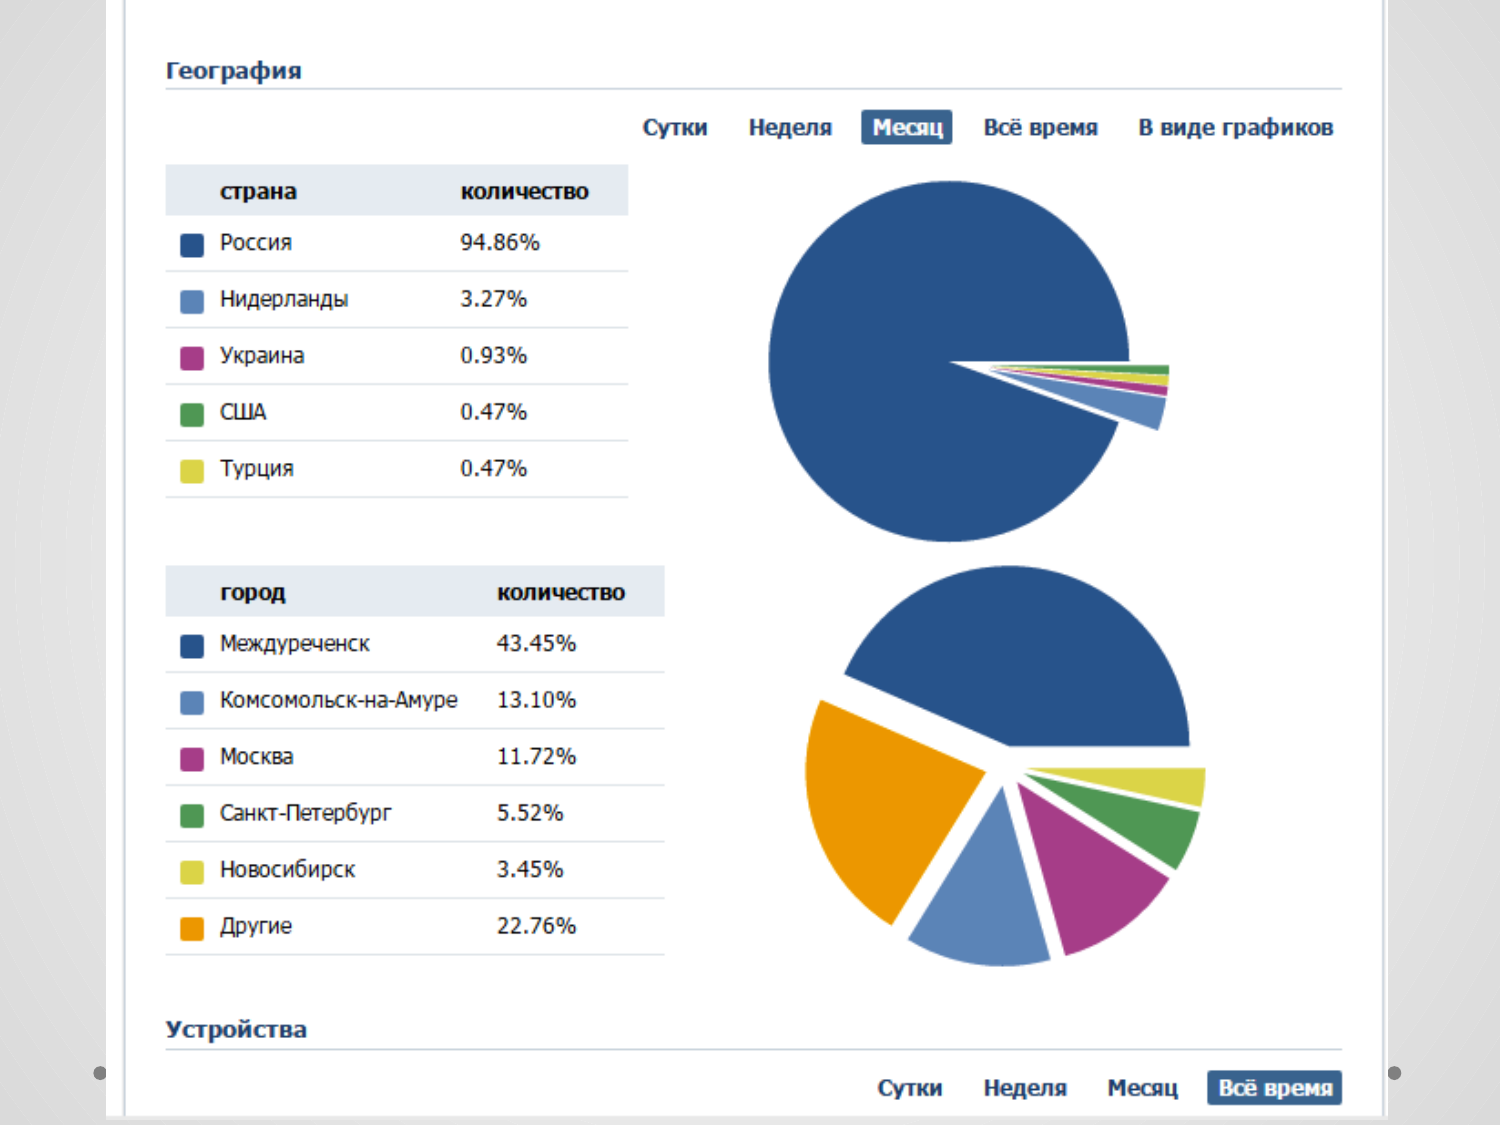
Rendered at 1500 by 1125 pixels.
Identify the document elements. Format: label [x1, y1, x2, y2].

picture [105, 0, 1389, 1120]
